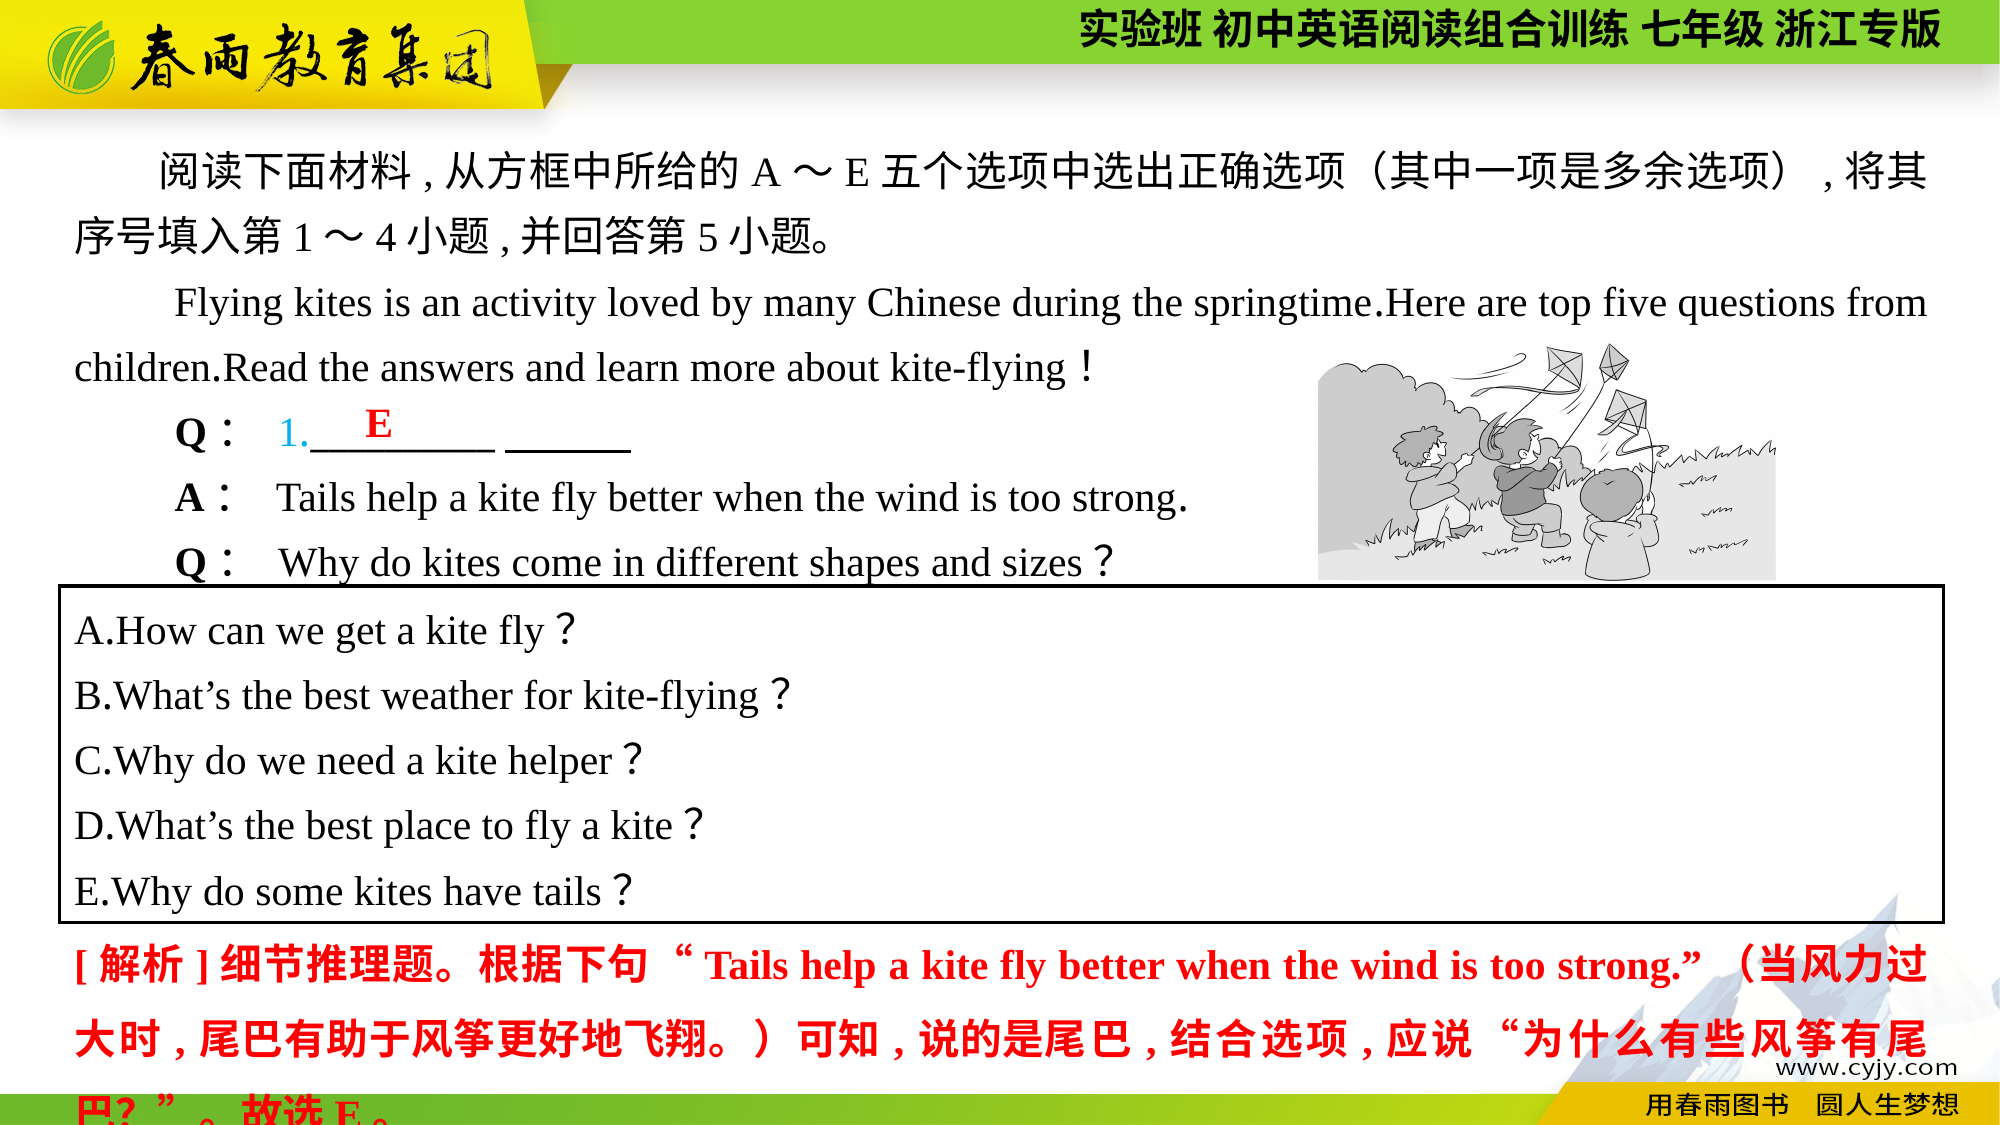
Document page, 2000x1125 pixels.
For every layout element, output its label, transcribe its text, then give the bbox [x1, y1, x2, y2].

text_box E [350, 388, 409, 454]
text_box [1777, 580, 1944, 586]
text_box [59, 586, 1944, 905]
picture [1318, 342, 1776, 581]
text_box [解析]细节推理题。根据下句“Tails help a kite fly better when the wind is too strong.”（当风力过大时,尾巴有助于风筝更好地飞翔。）可知,说的是尾巴,结合选项,应说“为什么有些风筝有尾巴？”。故选E。 [59, 905, 1944, 1125]
text_box A.How can we get a kite fly？ B.What’s the best weather for kite-flying？ C.Why do we need a kite helper？ D.What’s the best place to fly a kite？ E.Why do some kites have tails？ [59, 580, 1316, 586]
list 阅读下面材料,从方框中所给的A～E五个选项中选出正确选项（其中一项是多余选项）,将其序号填入第1～4小题,并回答第5小题。 Flying kites is an activity loved by many Chinese during the springtime.Here are top five questions from children.Read the answers and learn more about kite-flying！ Q： 1.__________ A： Tails help a kite fly better when the wind is too strong. Q： Why do kites come in different shapes and sizes？ [59, 122, 1944, 580]
picture [0, 0, 2000, 1125]
